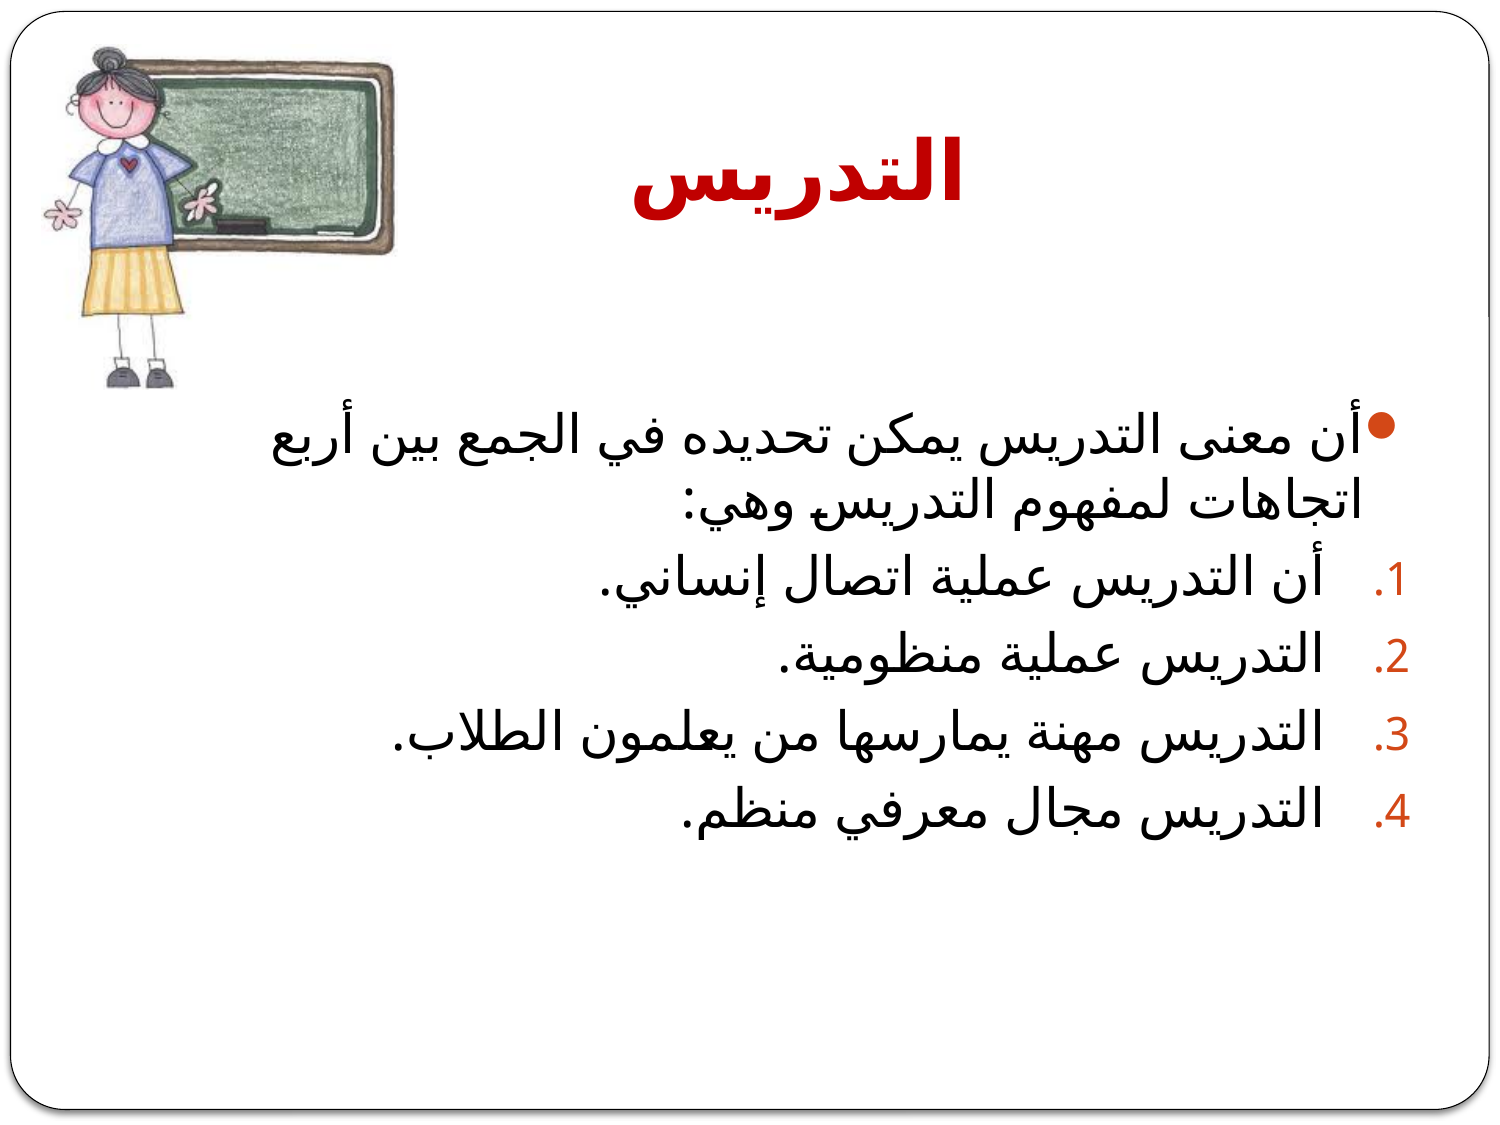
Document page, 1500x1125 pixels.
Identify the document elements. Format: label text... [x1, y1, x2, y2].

picture [41, 44, 398, 391]
title التدريس [400, 45, 1425, 233]
list أن معنى التدريس يمكن تحديده في الجمع بين أربع اتجاهات لمفهوم التدريس وهي: أن التدريس عملية اتصال إنساني. التدريس عملية منظومية. التدريس مهنة يمارسها من يعلمون الطلاب. التدريس مجال معرفي منظم. [150, 237, 1425, 988]
